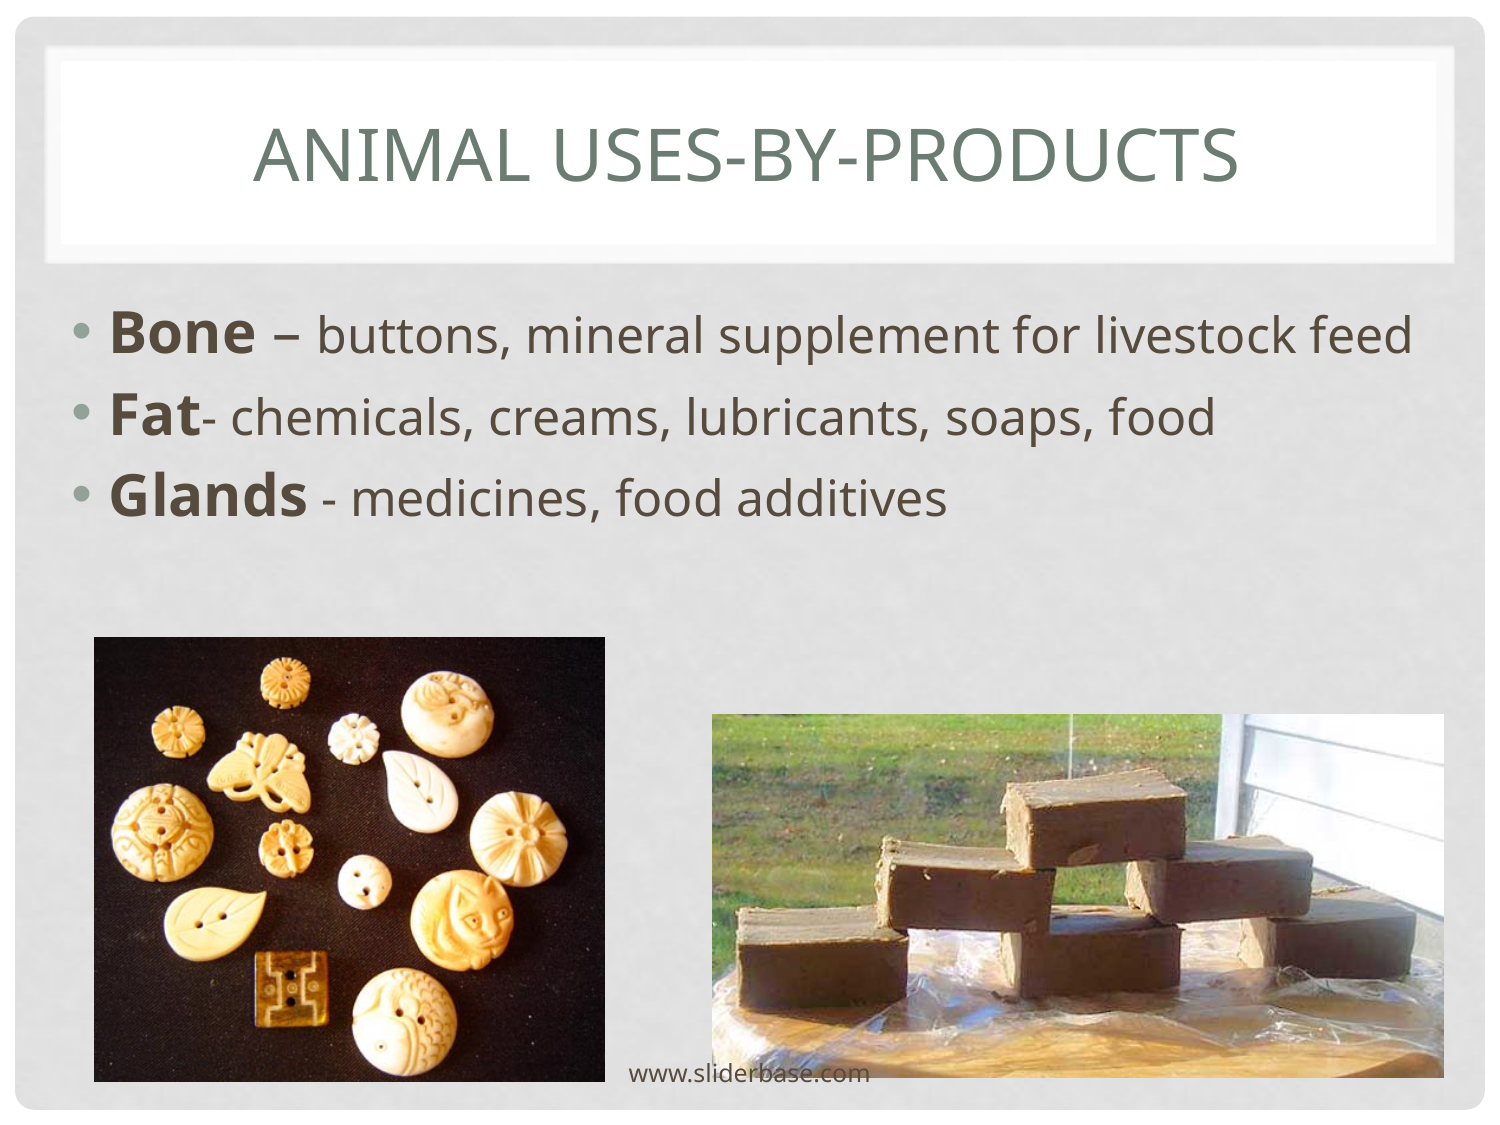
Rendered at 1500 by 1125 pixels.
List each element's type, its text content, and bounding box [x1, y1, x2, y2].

title Animal Uses-by-products [69, 66, 1425, 238]
picture [712, 713, 1444, 1078]
picture [94, 637, 605, 1082]
footer www.sliderbase.com [512, 1042, 988, 1103]
list Bone – buttons, mineral supplement for livestock feed Fat- chemicals, creams, lubricants, soaps, food Glands - medicines, food additives [37, 287, 1450, 1005]
